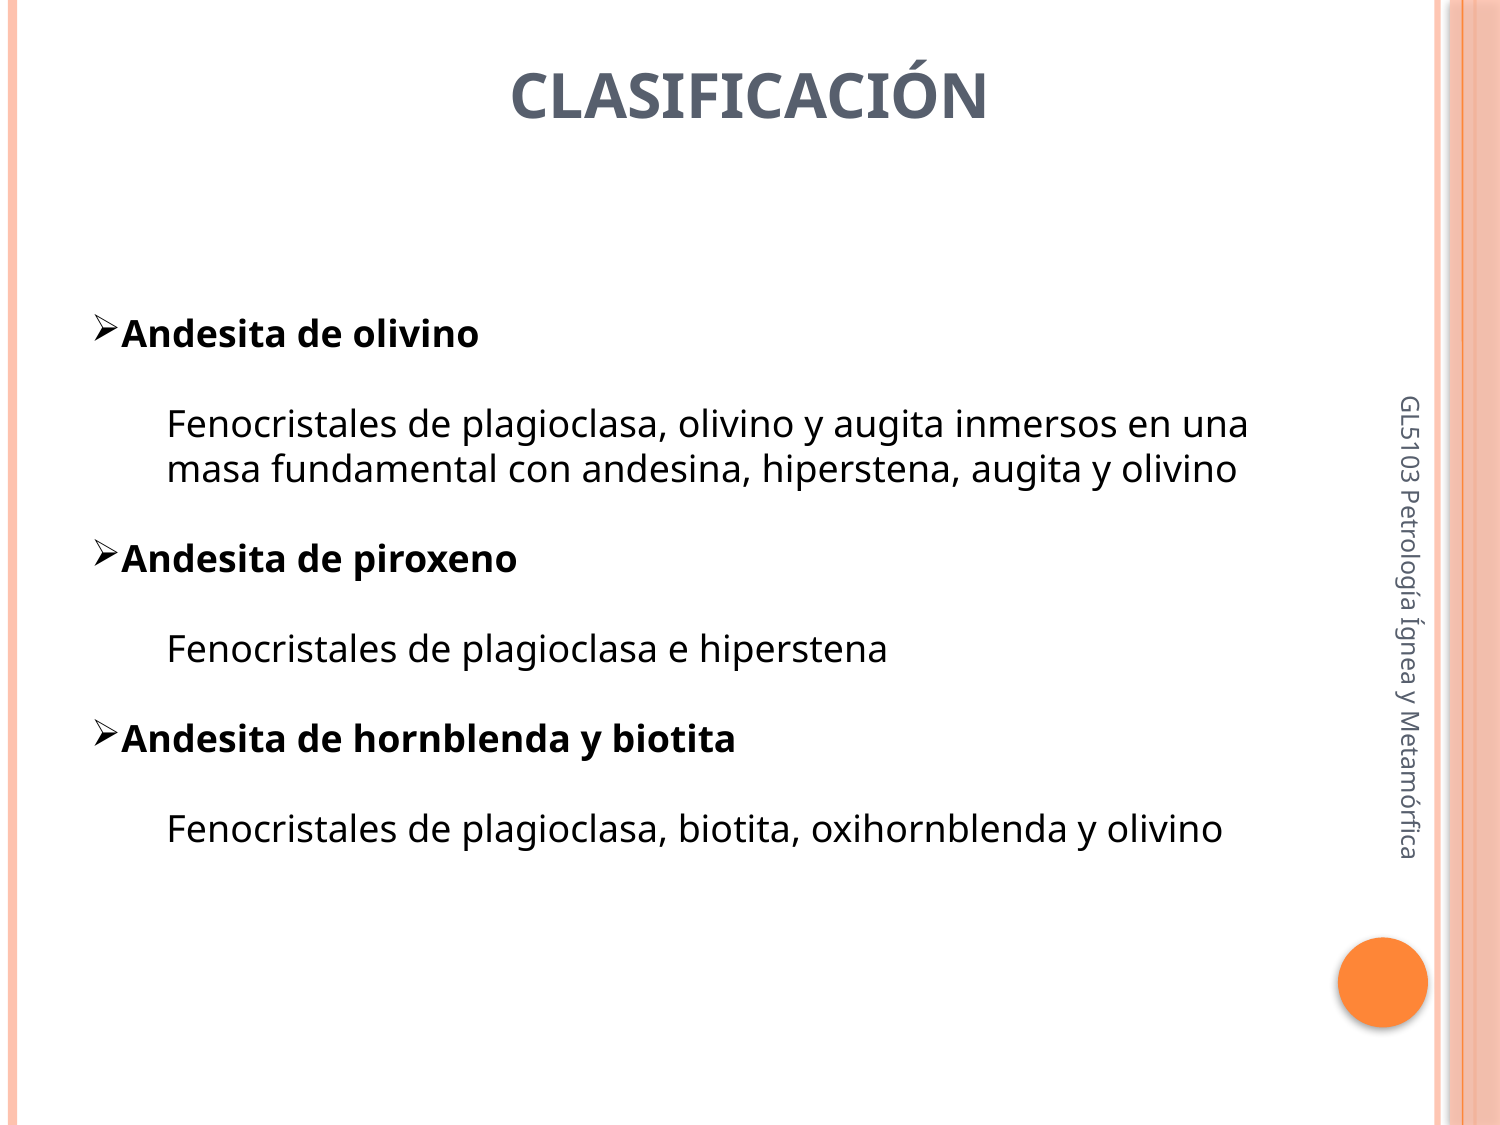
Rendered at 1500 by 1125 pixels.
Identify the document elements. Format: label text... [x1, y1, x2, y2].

footer GL5103 Petrología Ígnea y Metamórfica [1379, 380, 1440, 906]
text_box Andesita de olivino Fenocristales de plagioclasa, olivino y augita inmersos en una masa fundamental con andesina, hiperstena, augita y olivino Andesita de piroxeno Fenocristales de plagioclasa e hiperstena Andesita de hornblenda y biotita Fenocristales de plagioclasa, biotita, oxihornblenda y olivino [76, 302, 1353, 903]
title CLASIFICACIÓN [0, 0, 1500, 188]
